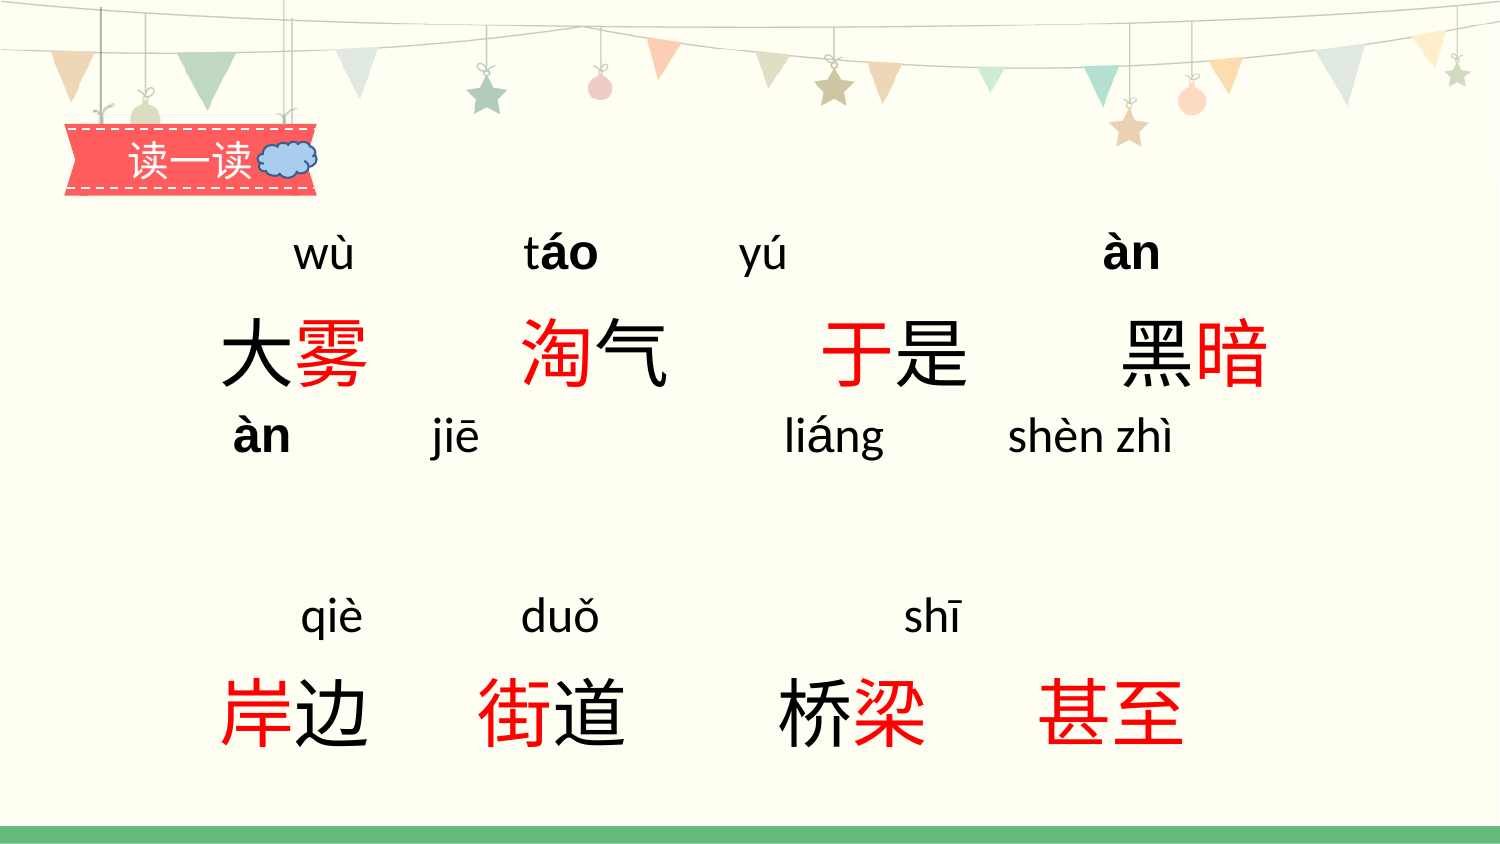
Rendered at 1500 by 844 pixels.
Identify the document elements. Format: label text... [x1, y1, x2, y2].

text_box 大雾 淘气 于是 黑暗 岸边 街道 桥梁 甚至 一切 躲藏 消失 [204, 209, 1296, 844]
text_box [64, 0, 317, 196]
text_box wù táo yú àn àn jiē liáng shèn zhì qiè duǒ shī [218, 195, 1341, 686]
